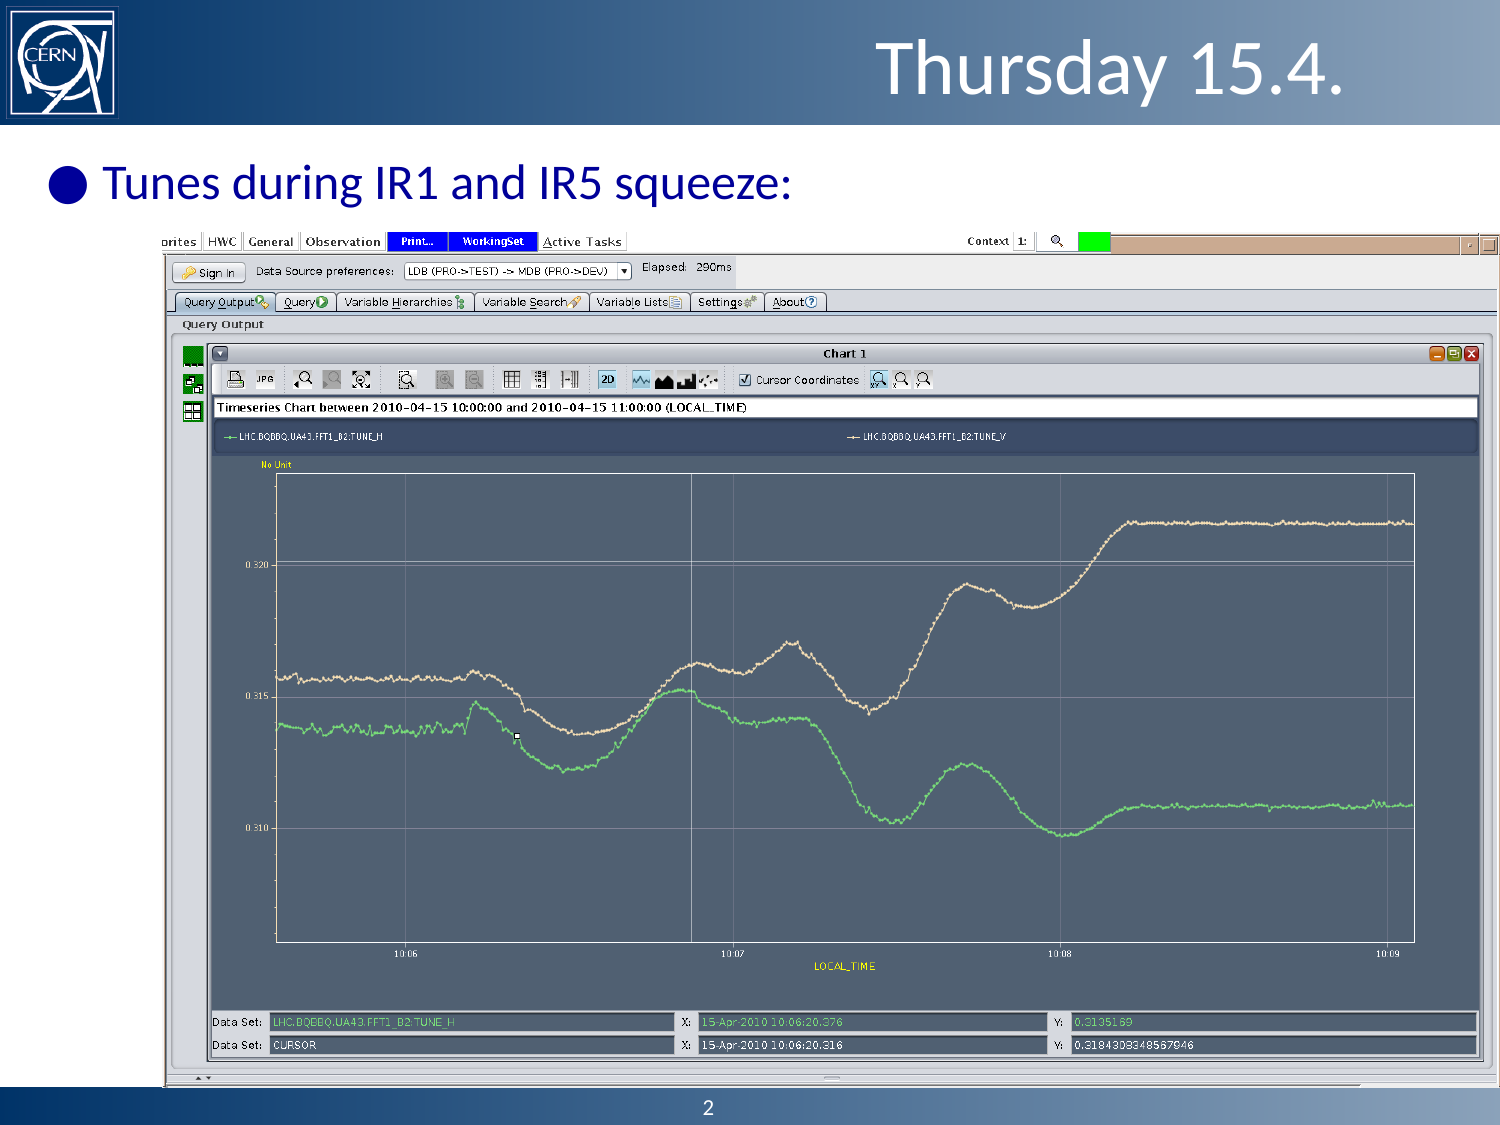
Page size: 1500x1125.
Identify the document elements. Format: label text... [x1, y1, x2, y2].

picture [6, 6, 119, 119]
list Tunes during IR1 and IR5 squeeze: [30, 141, 1494, 1018]
slide_number 2 [687, 1097, 876, 1125]
picture [161, 232, 1500, 1088]
title Thursday 15.4. [124, 0, 1363, 126]
